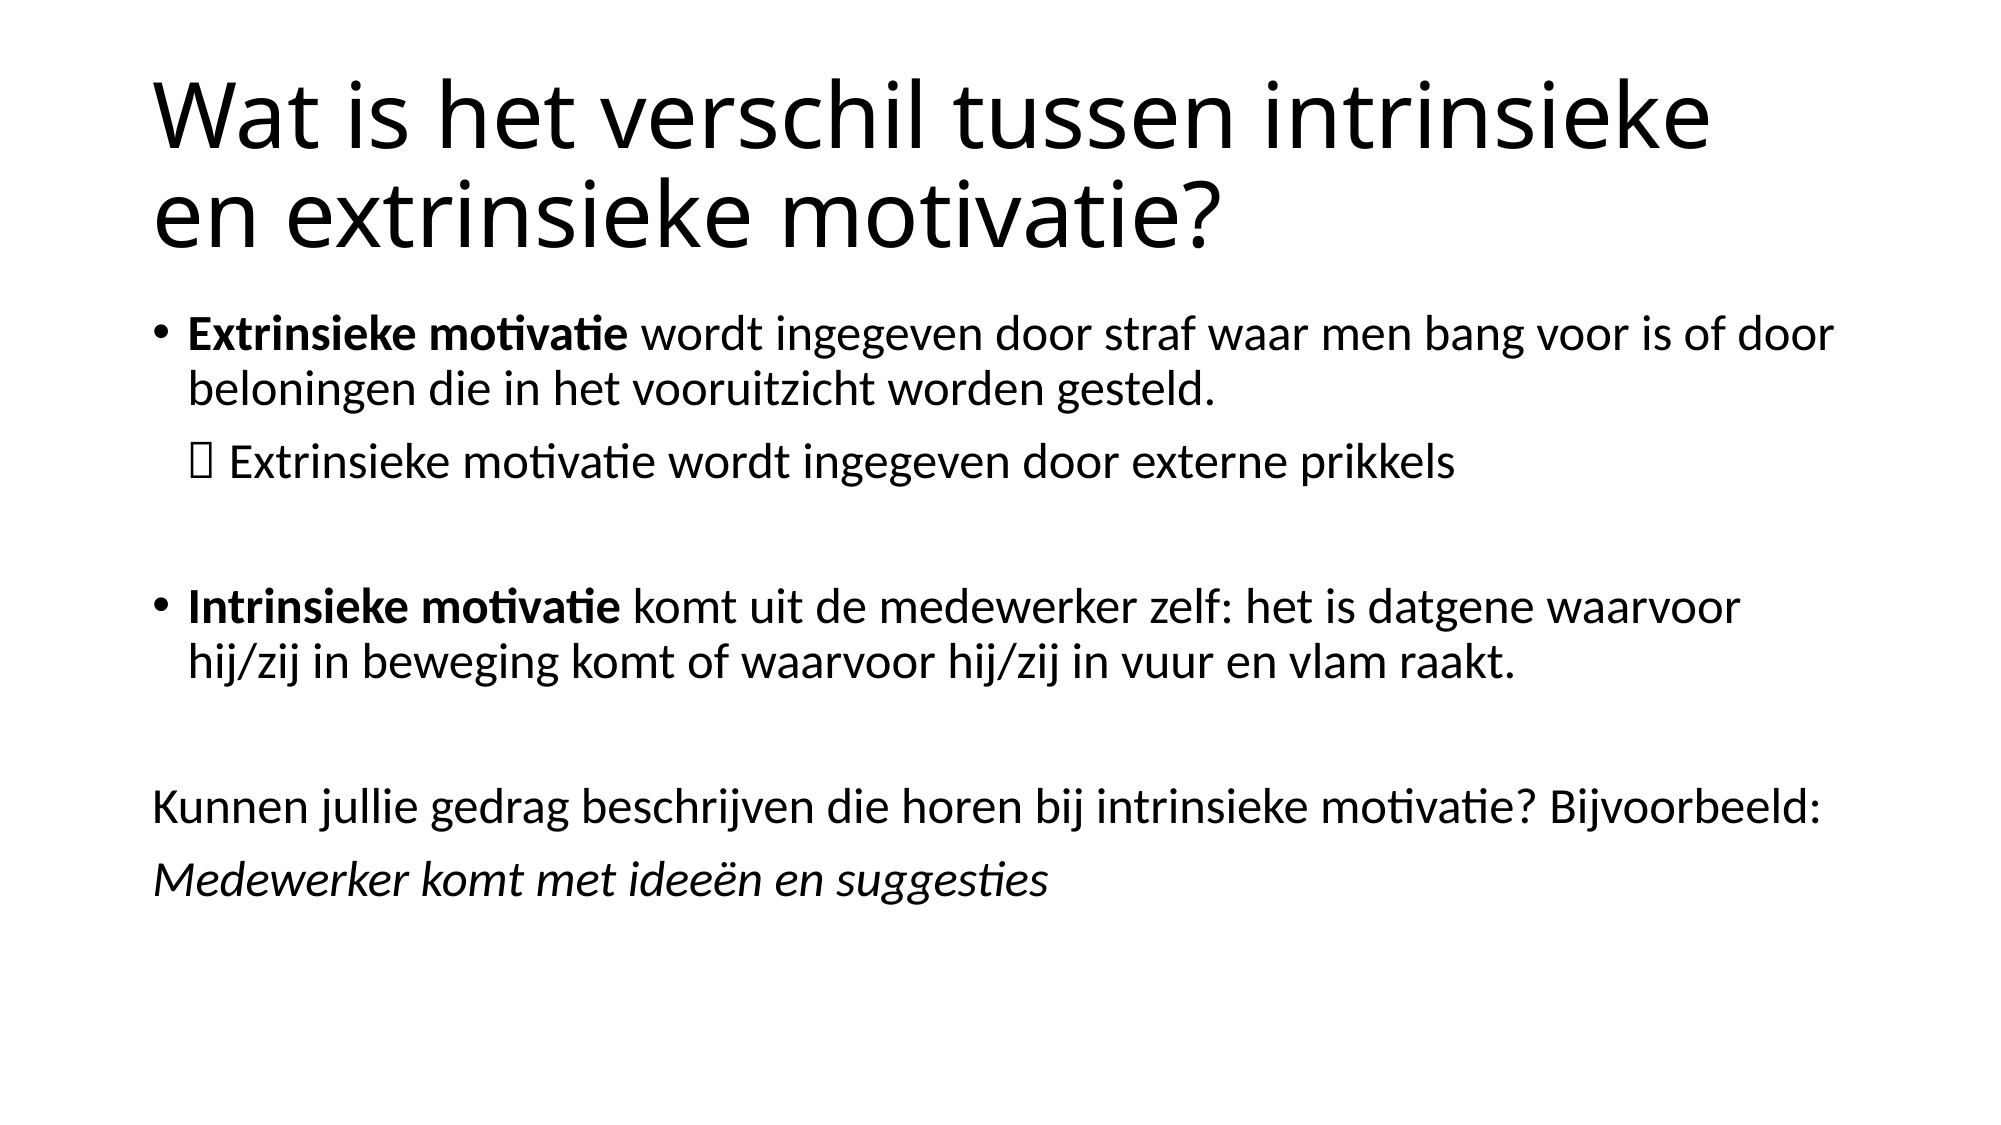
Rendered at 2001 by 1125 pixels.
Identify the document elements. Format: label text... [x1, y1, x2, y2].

list Extrinsieke motivatie wordt ingegeven door straf waar men bang voor is of door beloningen die in het vooruitzicht worden gesteld.  Extrinsieke motivatie wordt ingegeven door externe prikkels Intrinsieke motivatie komt uit de medewerker zelf: het is datgene waarvoor hij/zij in beweging komt of waarvoor hij/zij in vuur en vlam raakt. Kunnen jullie gedrag beschrijven die horen bij intrinsieke motivatie? Bijvoorbeeld: Medewerker komt met ideeën en suggesties [137, 299, 1863, 1014]
title Wat is het verschil tussen intrinsieke en extrinsieke motivatie? [137, 59, 1863, 278]
